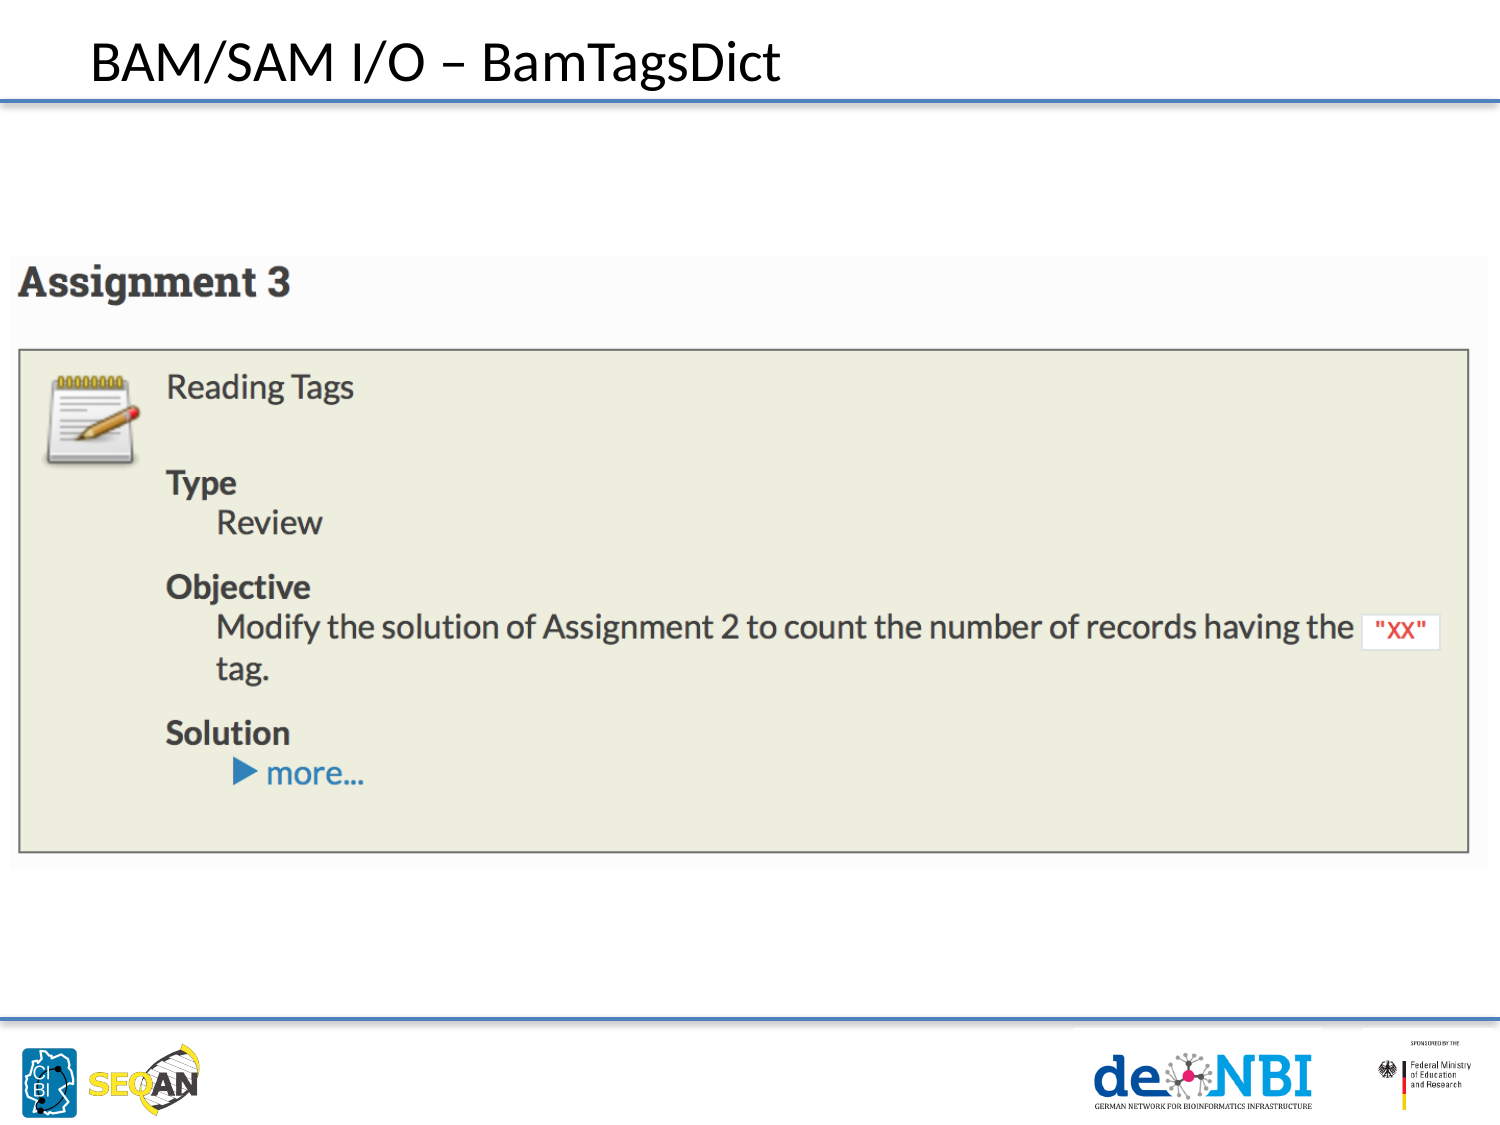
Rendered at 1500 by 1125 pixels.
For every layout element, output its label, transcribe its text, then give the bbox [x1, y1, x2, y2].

picture [1074, 1028, 1322, 1122]
title BAM/SAM I/O – BamTagsDict [75, 25, 1425, 92]
picture [31, 1060, 40, 1071]
picture [33, 1108, 44, 1113]
picture [75, 1042, 202, 1121]
picture [40, 1051, 48, 1059]
picture [10, 255, 1488, 869]
